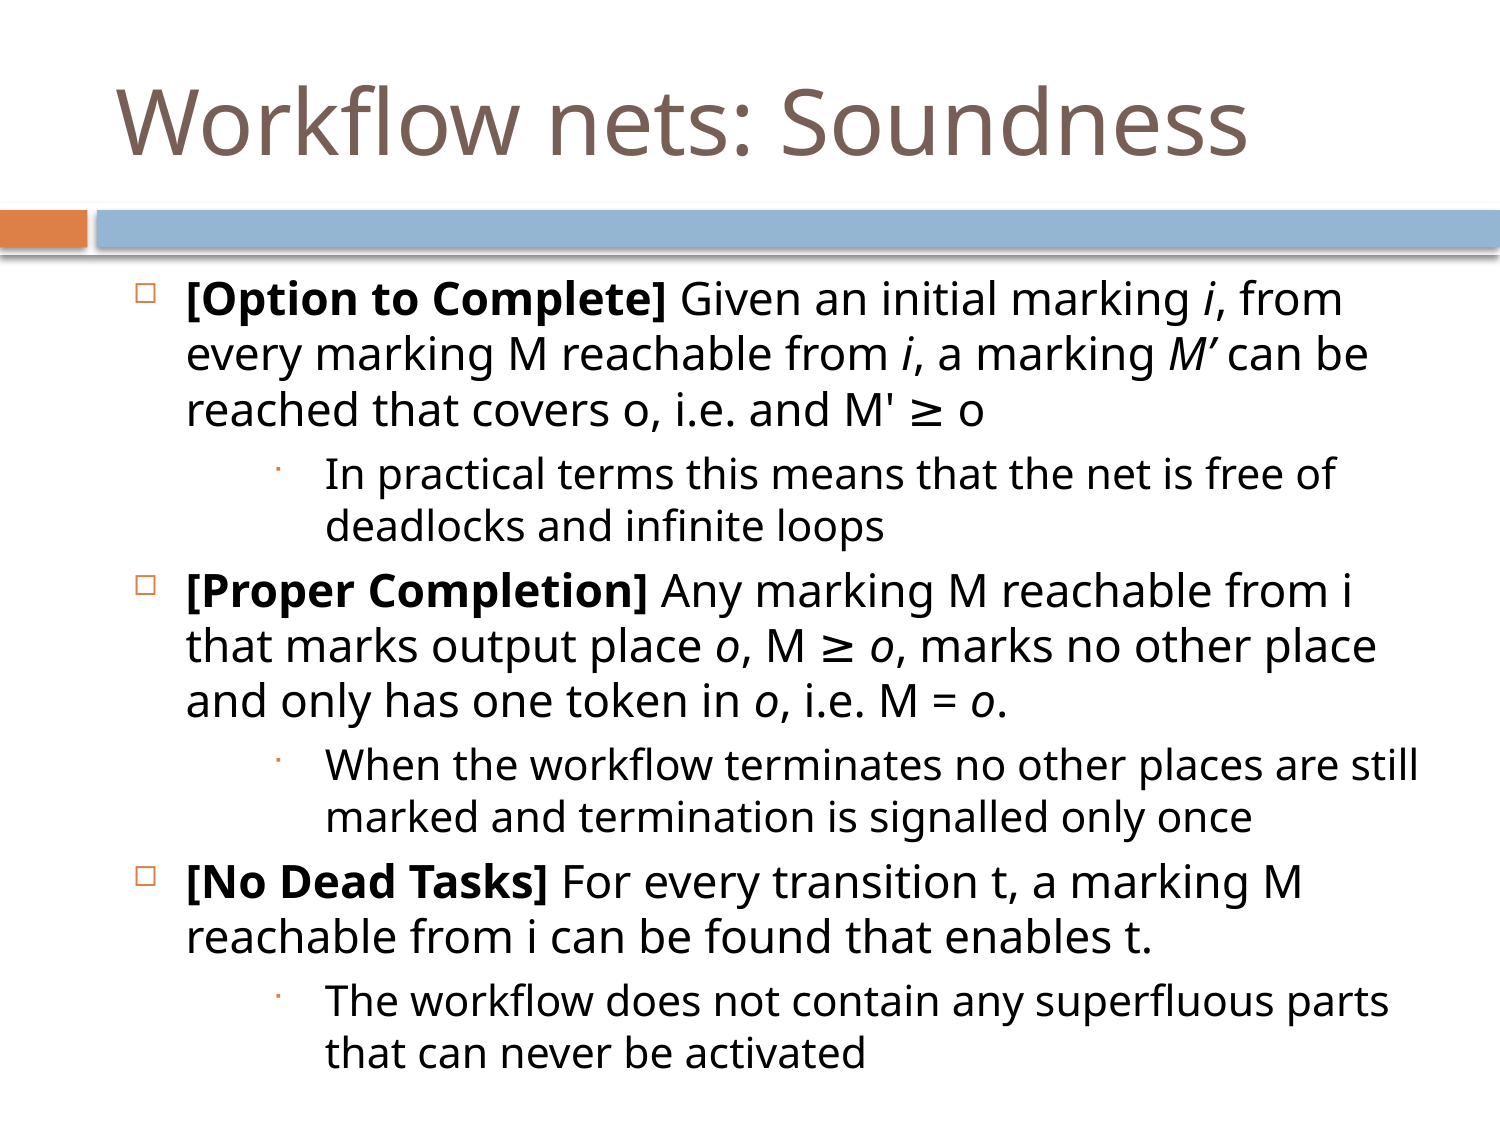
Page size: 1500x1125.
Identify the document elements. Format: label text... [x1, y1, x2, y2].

list [Option to Complete] Given an initial marking i, from every marking M reachable from i, a marking M’ can be reached that covers o, i.e. and M' ≥ o In practical terms this means that the net is free of deadlocks and infinite loops [Proper Completion] Any marking M reachable from i that marks output place o, M ≥ o, marks no other place and only has one token in o, i.e. M = o. When the workflow terminates no other places are still marked and termination is signalled only once [No Dead Tasks] For every transition t, a marking M reachable from i can be found that enables t. The workflow does not contain any superfluous parts that can never be activated [100, 262, 1438, 1098]
title Workflow nets: Soundness [100, 37, 1438, 200]
